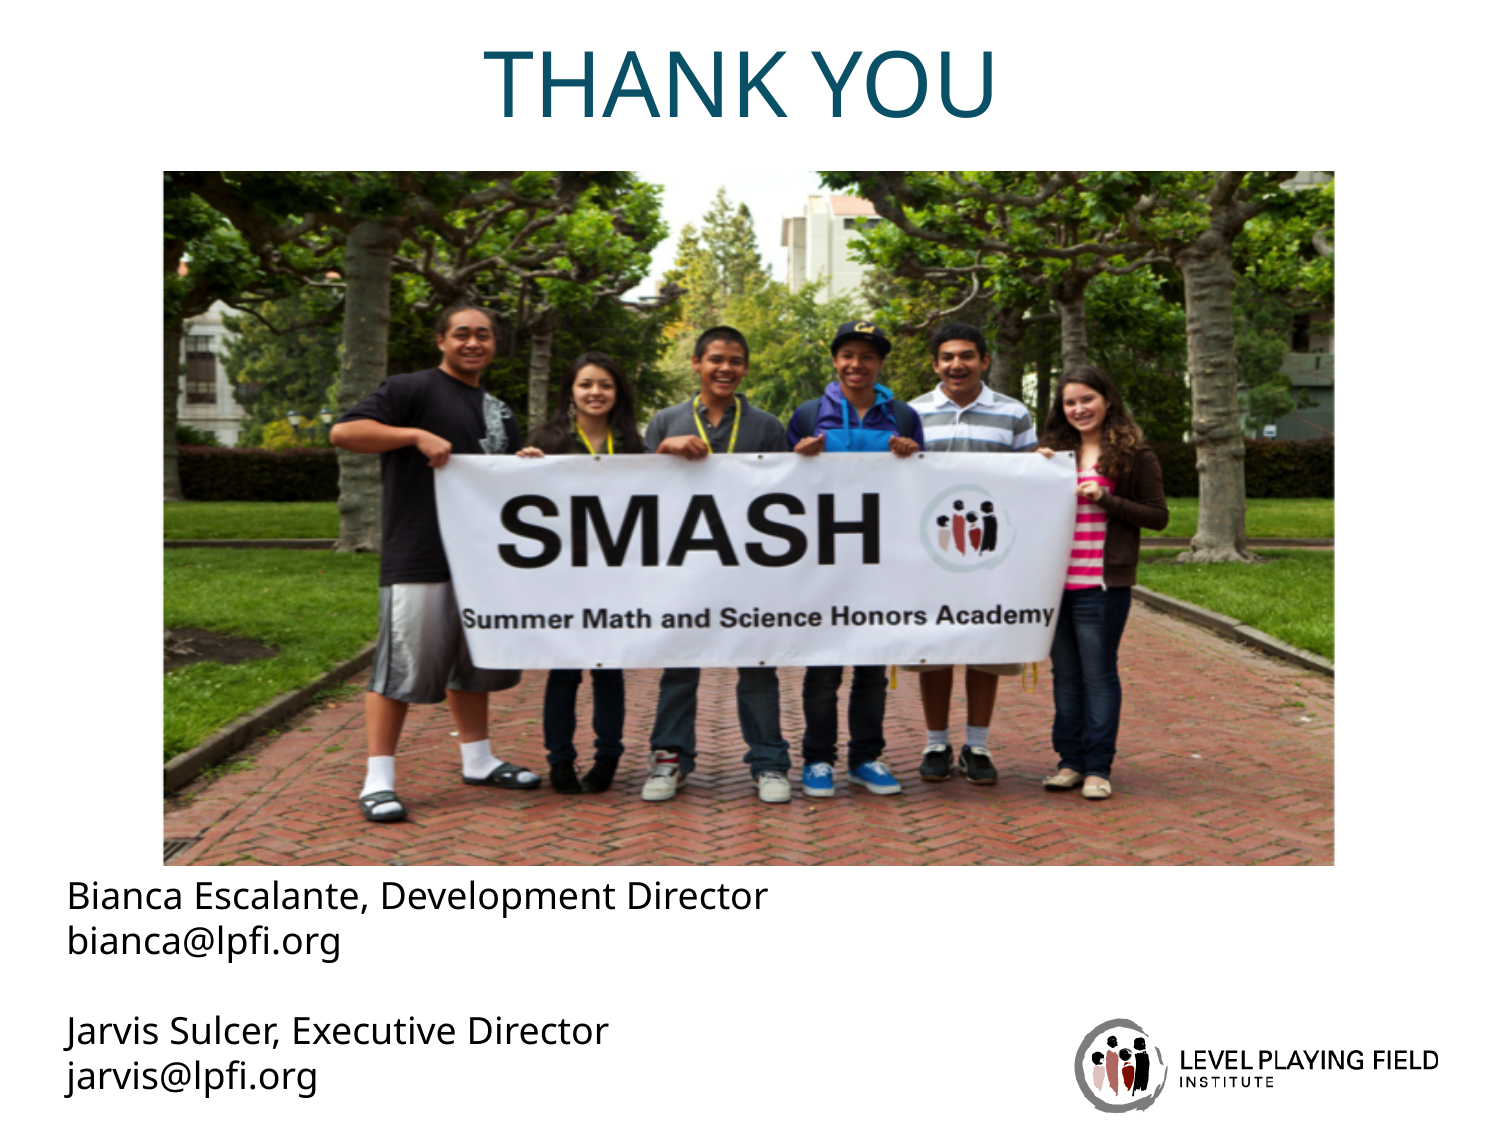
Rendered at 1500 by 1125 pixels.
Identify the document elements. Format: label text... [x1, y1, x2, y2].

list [41, 171, 1458, 866]
text_box Bianca Escalante, Development Director bianca@lpfi.org Jarvis Sulcer, Executive Director jarvis@lpfi.org [51, 877, 898, 1125]
picture [1074, 1018, 1439, 1113]
title THANK YOU [73, 0, 1411, 163]
